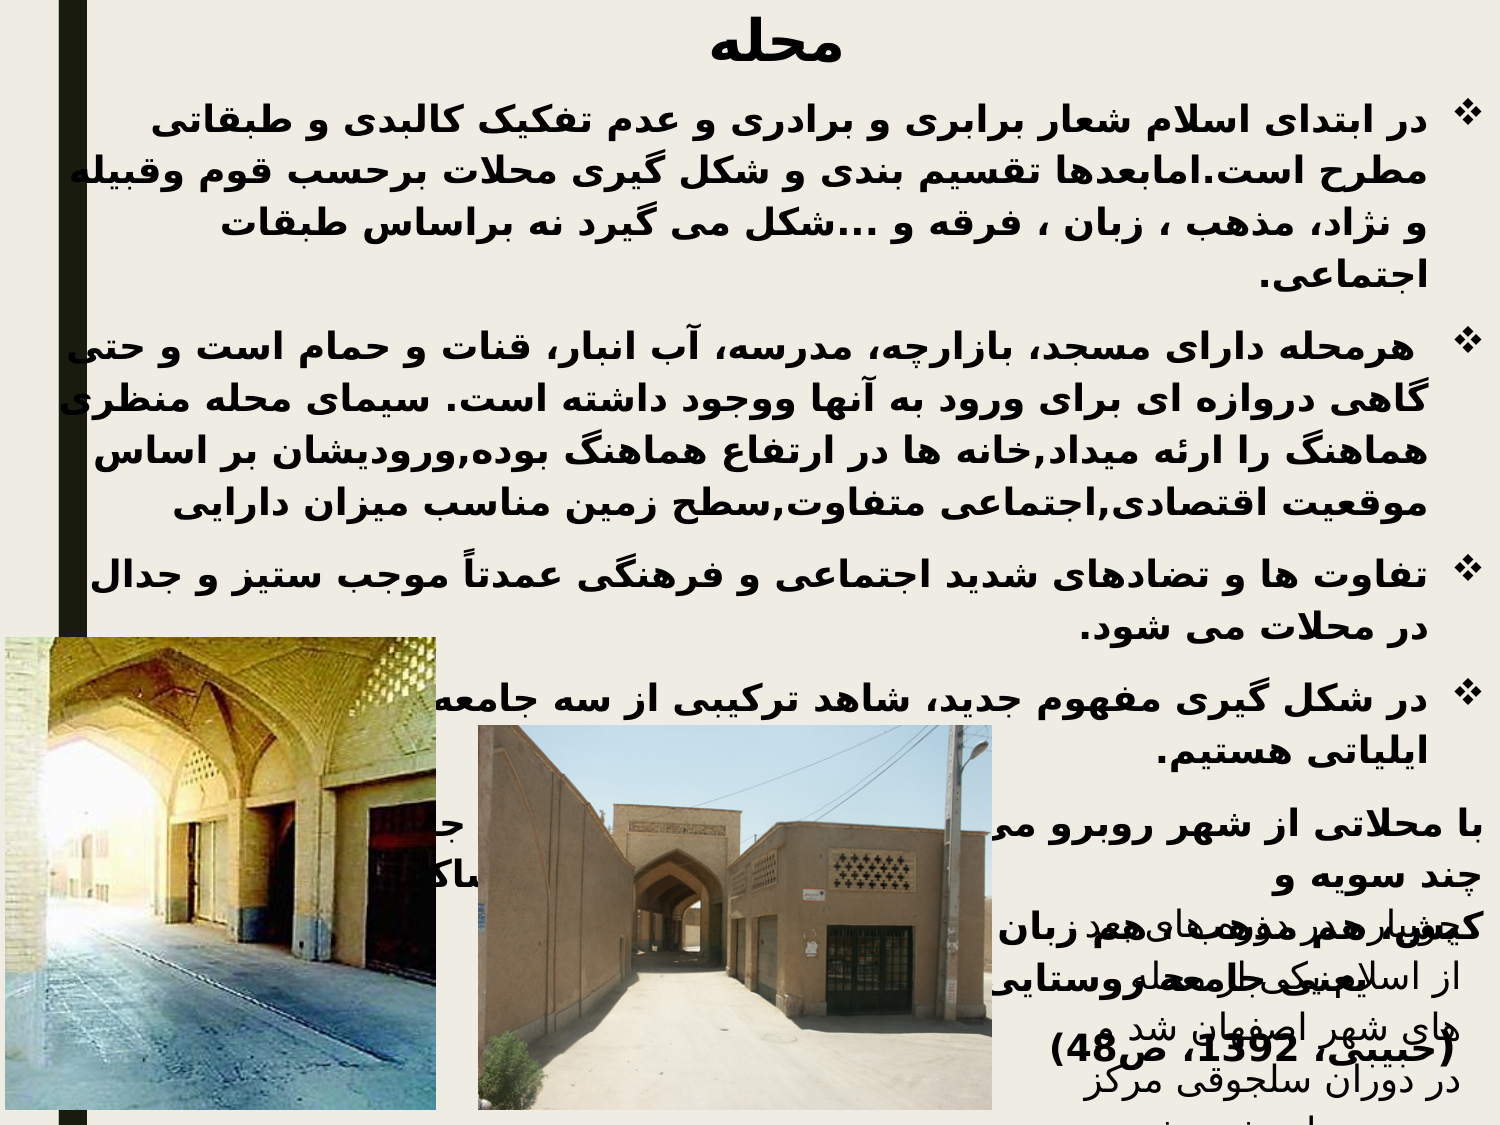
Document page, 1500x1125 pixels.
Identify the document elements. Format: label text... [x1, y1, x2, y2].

text_box جویباره در دوره های بعد از اسلام یکی از محله های شهر اصفهان شد و در دوران سلجوقی مرکز مهمی برای شهر شد [1068, 885, 1477, 1125]
picture [4, 637, 436, 1110]
text_box در ابتدای اسلام شعار برابری و برادری و عدم تفکیک کالبدی و طبقاتی مطرح است.امابعدها تقسیم بندی و شکل گیری محلات برحسب قوم وقبیله و نژاد، مذهب ، زبان ، فرقه و ...شکل می گیرد نه براساس طبقات اجتماعی. هرمحله دارای مسجد، بازارچه، مدرسه، آب انبار، قنات و حمام است و حتی گاهی دروازه ای برای ورود به آنها ووجود داشته است. سیمای محله منظری هماهنگ را ارئه میداد,خانه ها در ارتفاع هماهنگ بوده,ورودیشان بر اساس موقعیت اقتصادی,اجتماعی متفاوت,سطح زمین مناسب میزان دارایی تفاوت ها و تضادهای شدید اجتماعی و فرهنگی عمدتاً موجب ستیز و جدال در محلات می شود. در شکل گیری مفهوم جدید، شاهد ترکیبی از سه جامعه شهری و روستایی و ایلیاتی هستیم. با محلاتی از شهر روبرو می شویم که ساکنین آن یعنی جامعه شهری پیوندی چند سویه و در هم تنیده با ساکنین روستاهای هم کیش، هم مذهب ، هم زبان ،هم قبیله خود یعنی جامعه روستایی شان دارند . (حبیبی، 1392، ص48) [29, 80, 1500, 1078]
text_box محله [694, 0, 861, 81]
picture [478, 725, 992, 1110]
